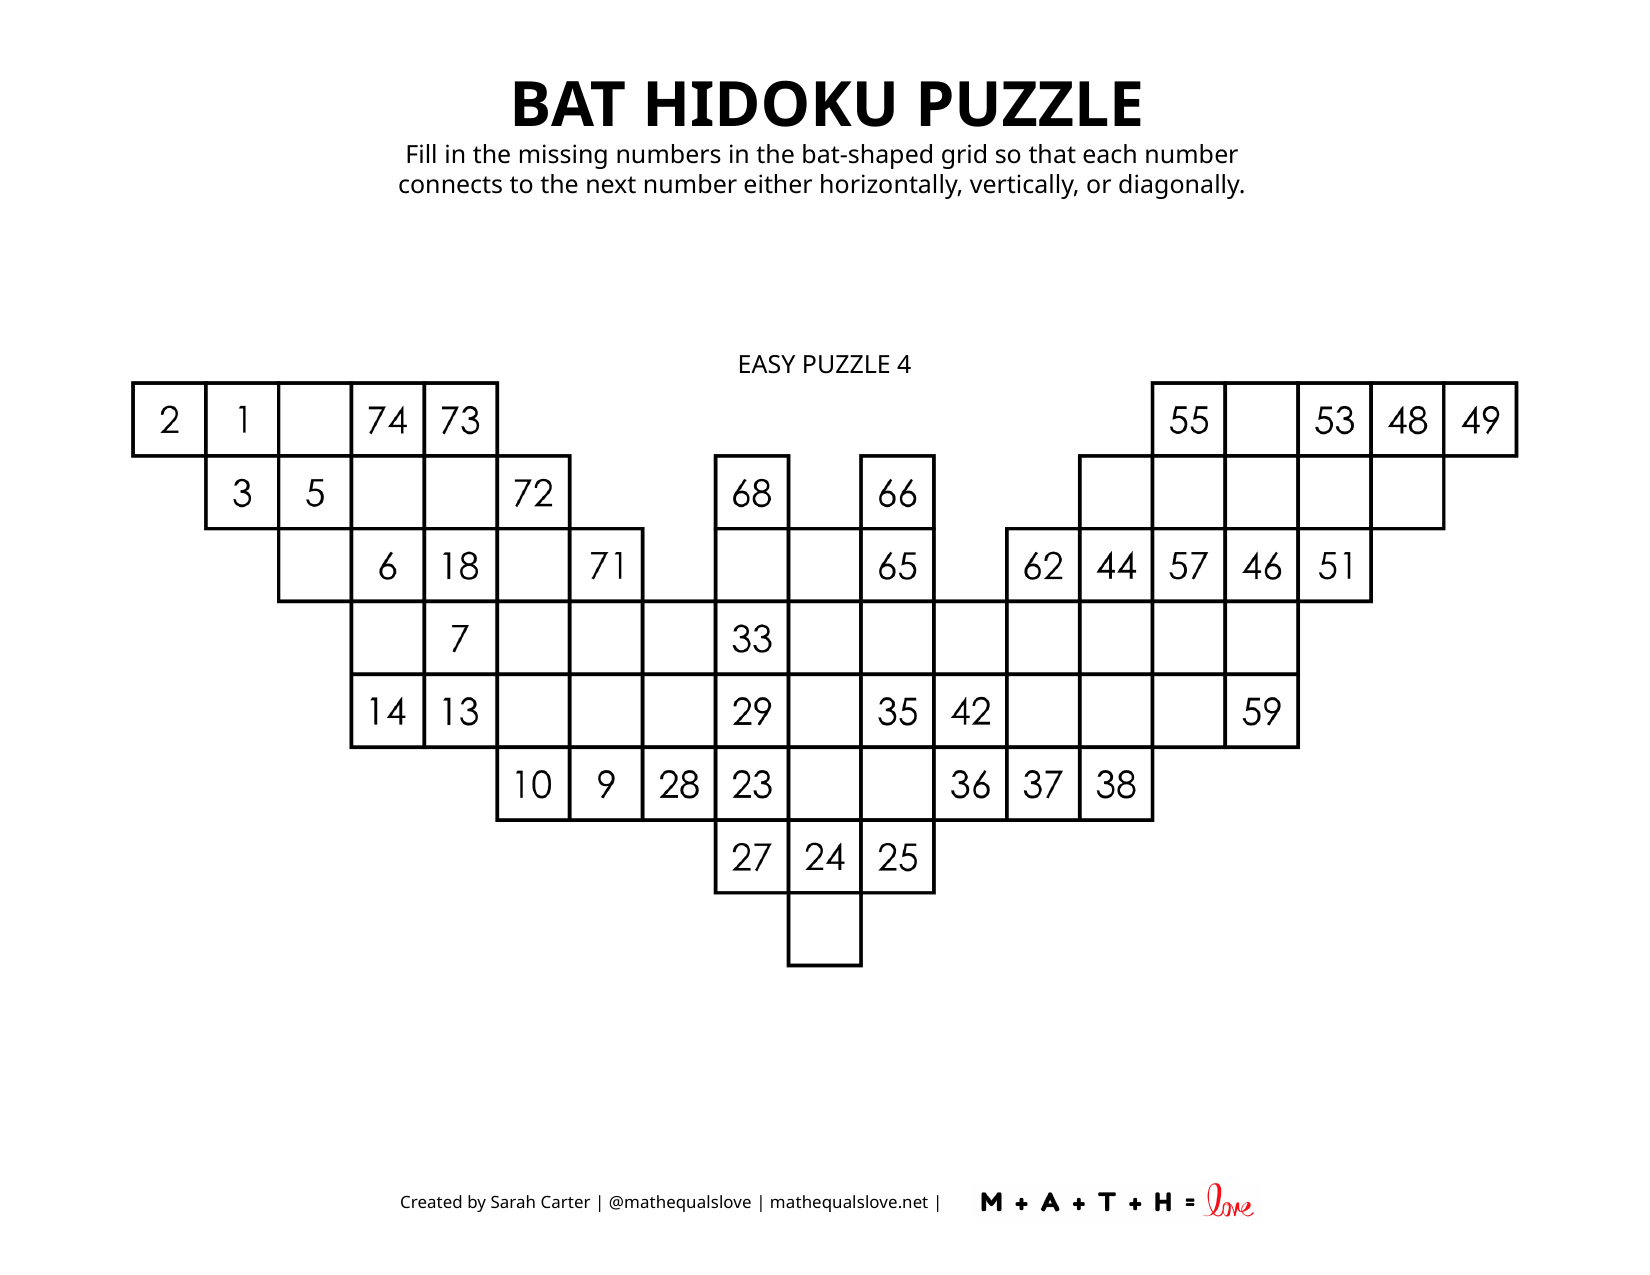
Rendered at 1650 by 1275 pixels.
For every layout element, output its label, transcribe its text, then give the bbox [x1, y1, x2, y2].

text_box BAT HIDOKU PUZZLE [385, 56, 1269, 131]
text_box Fill in the missing numbers in the bat-shaped grid so that each number connects to the next number either horizontally, vertically, or diagonally. [333, 131, 1319, 206]
picture [970, 1180, 1262, 1221]
text_box Created by Sarah Carter | @mathequalslove | mathequalslove.net | [385, 1184, 970, 1220]
text_box EASY PUZZLE 4 [187, 348, 1463, 378]
picture [128, 378, 1520, 970]
